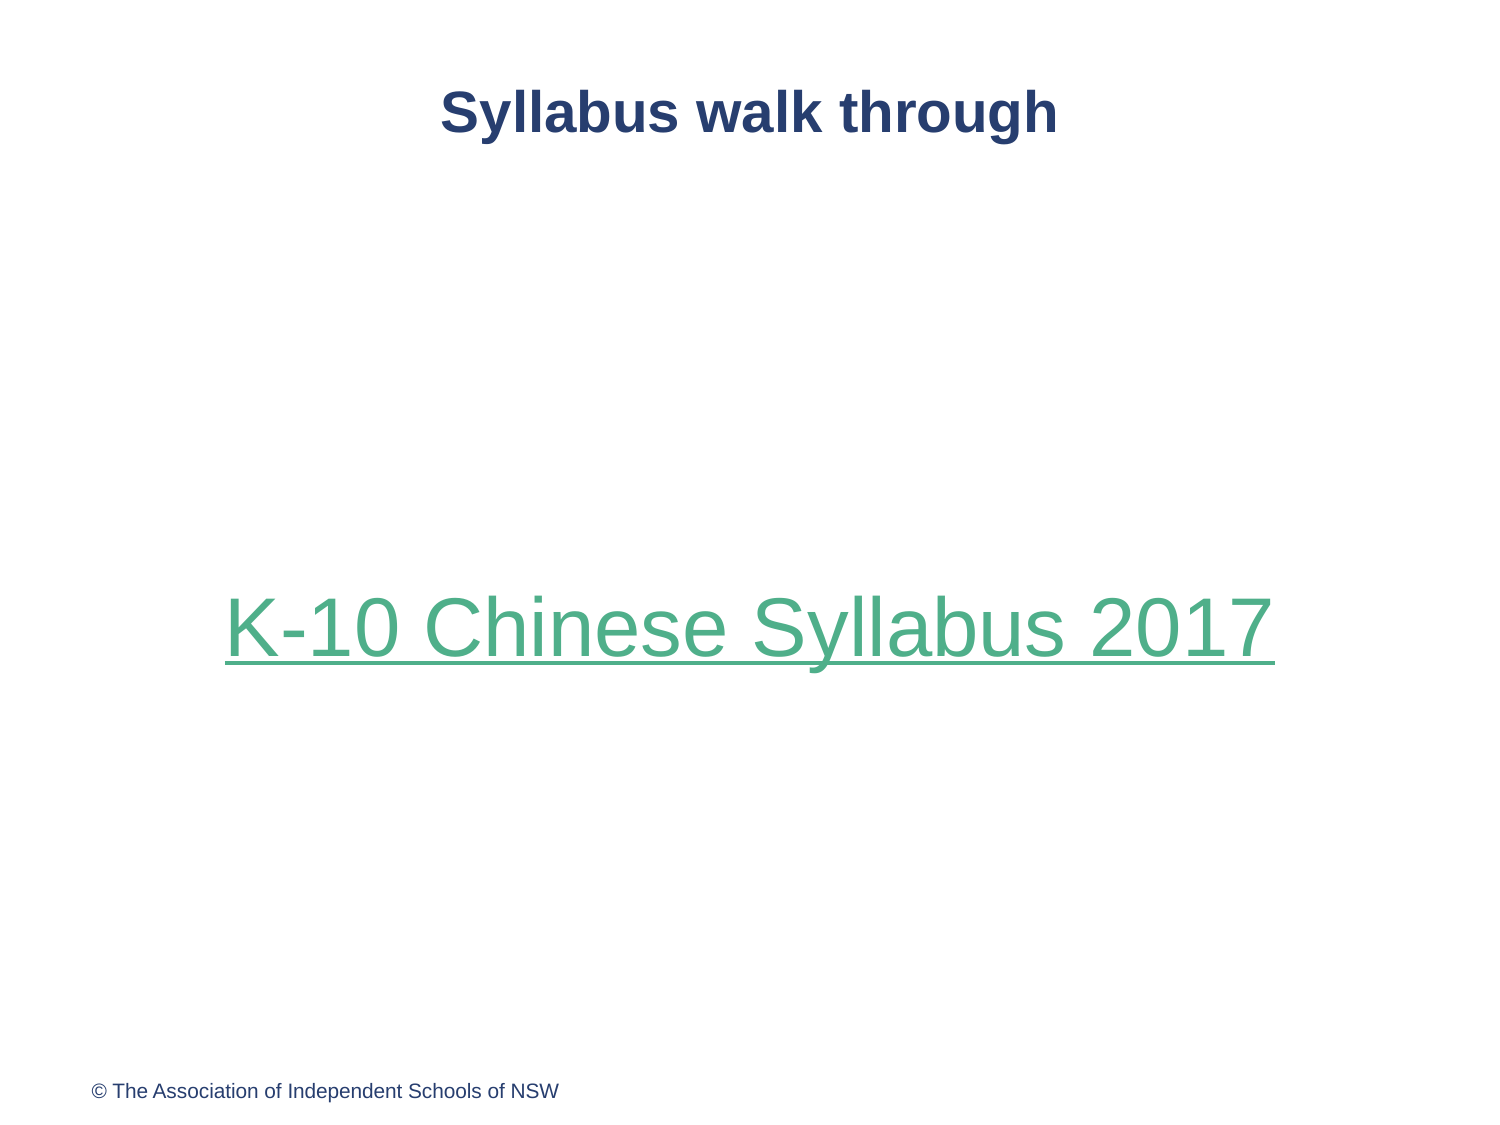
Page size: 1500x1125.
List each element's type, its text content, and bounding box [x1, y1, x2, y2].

list K-10 Chinese Syllabus 2017 [87, 208, 1413, 1038]
title Syllabus walk through [87, 66, 1413, 149]
